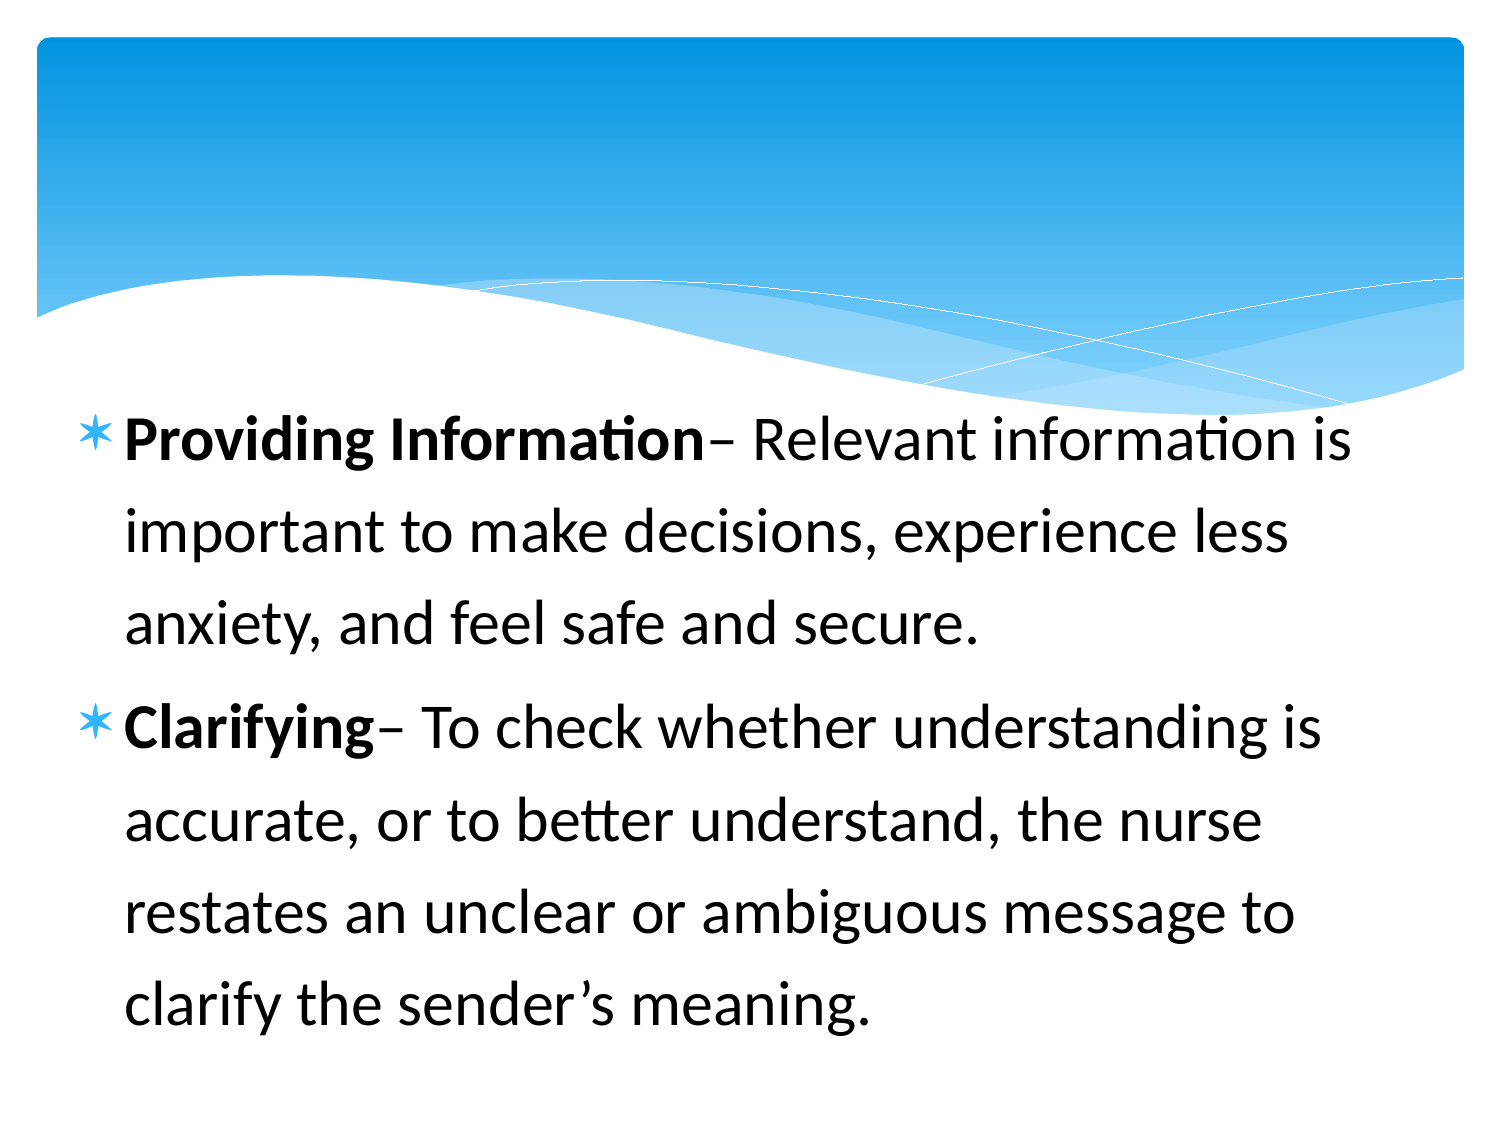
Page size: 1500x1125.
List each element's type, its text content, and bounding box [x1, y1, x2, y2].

list Providing Information– Relevant information is important to make decisions, experience less anxiety, and feel safe and secure. Clarifying– To check whether understanding is accurate, or to better understand, the nurse restates an unclear or ambiguous message to clarify the sender’s meaning. [64, 373, 1424, 1083]
